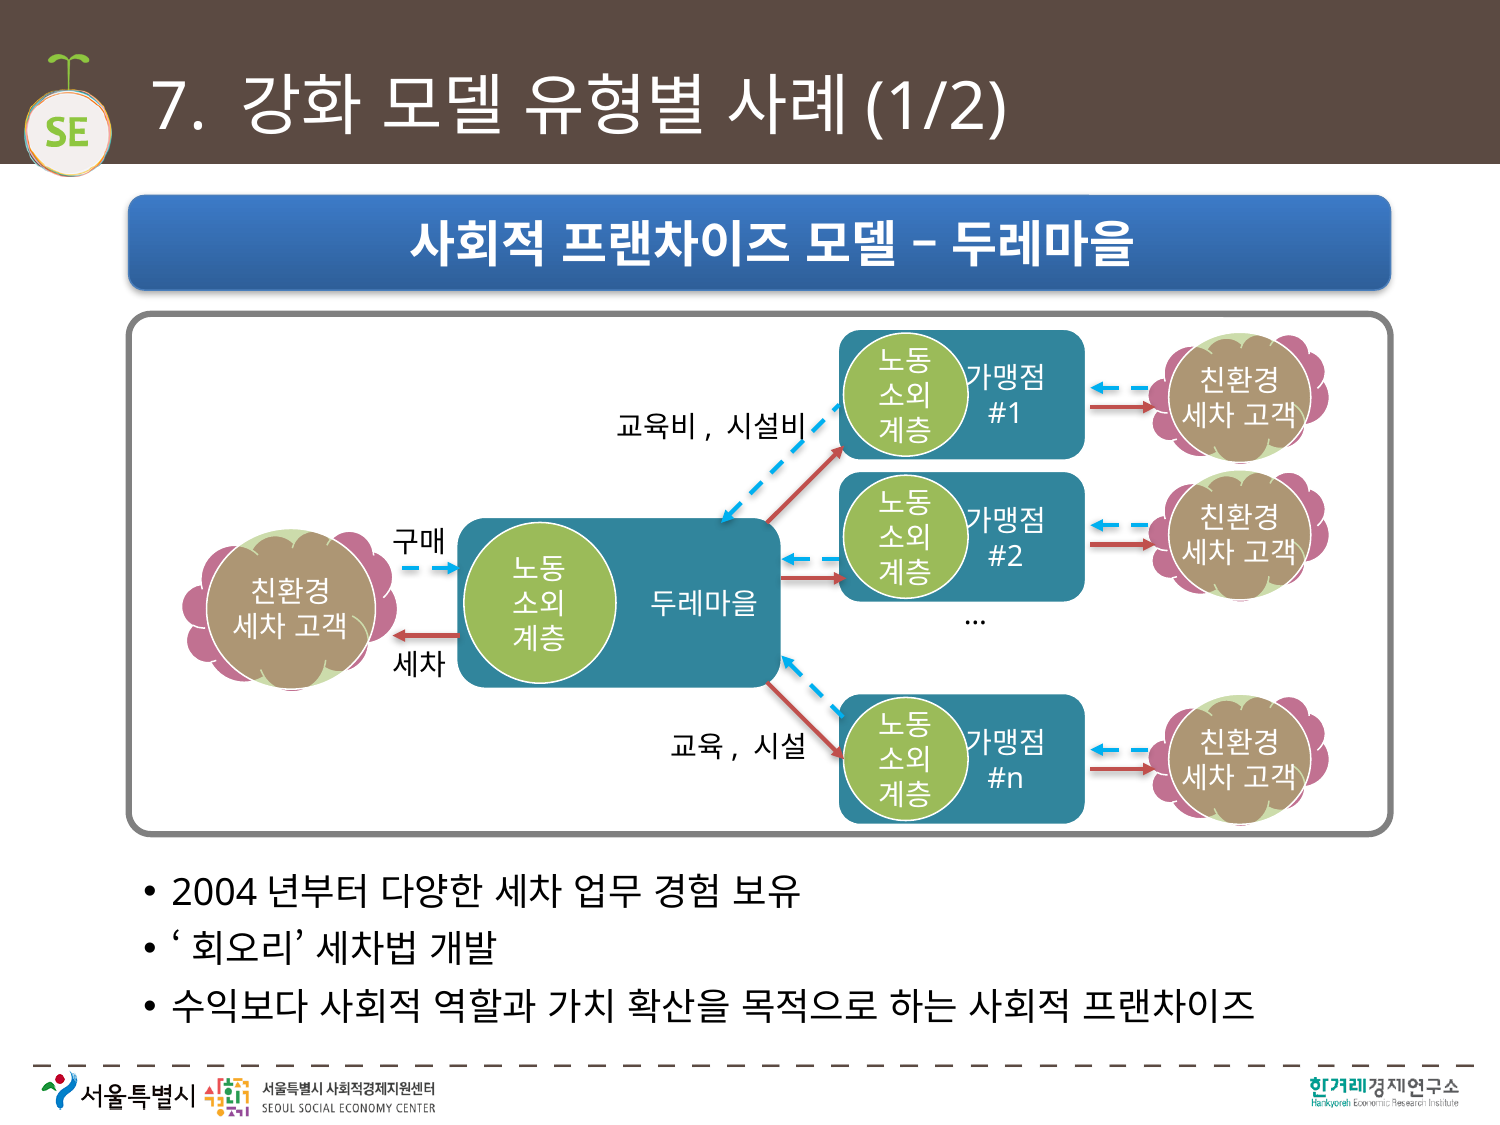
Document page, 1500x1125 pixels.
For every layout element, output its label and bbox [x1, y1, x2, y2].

text_box [128, 860, 1391, 1036]
picture [0, 0, 1500, 1125]
title [135, 45, 1463, 161]
text_box [128, 313, 1391, 835]
text_box [127, 194, 1392, 291]
